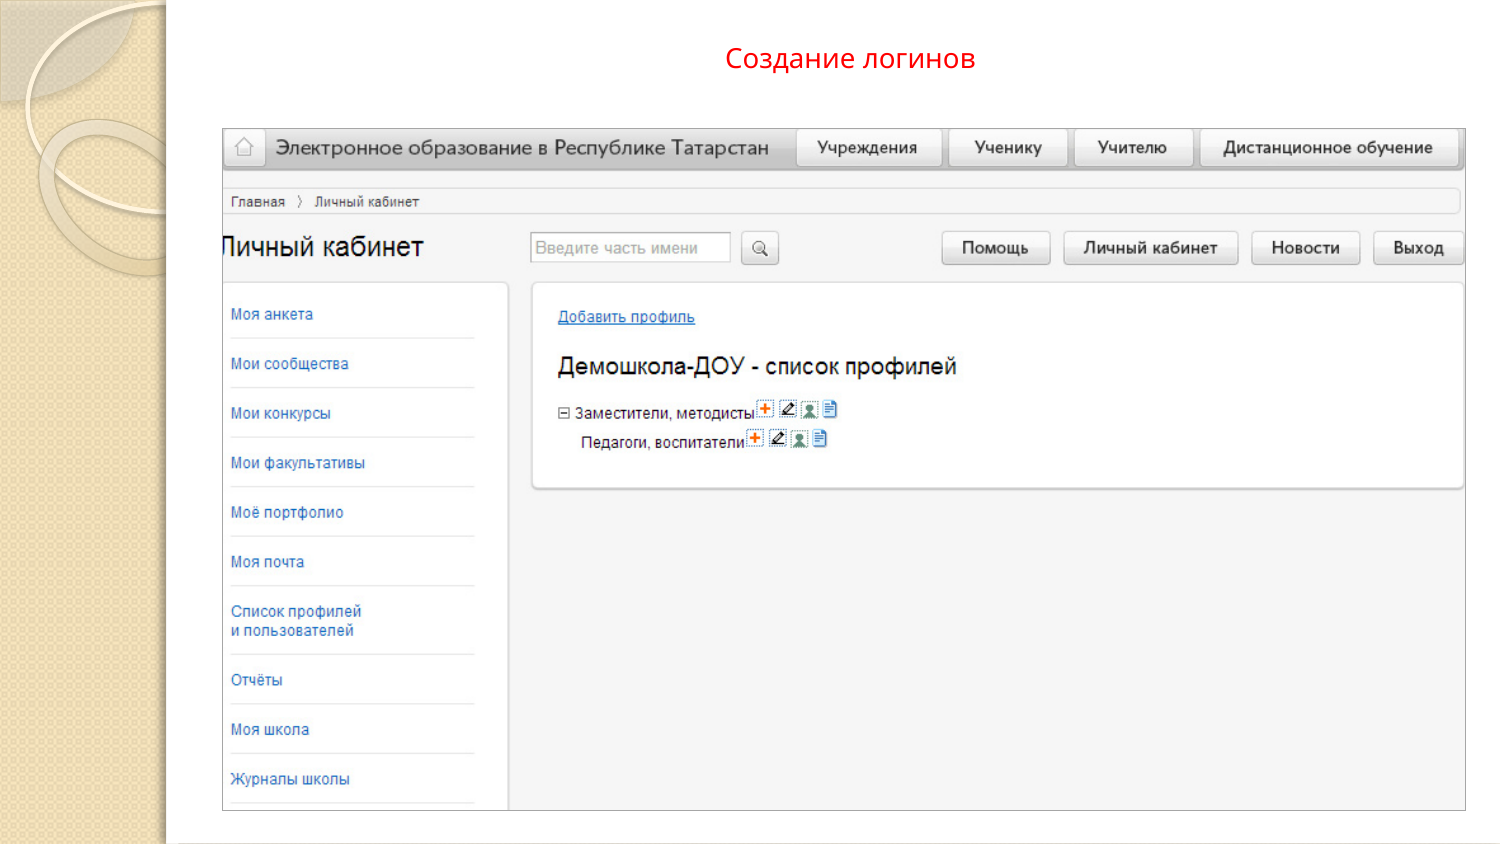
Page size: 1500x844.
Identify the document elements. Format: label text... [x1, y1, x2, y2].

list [222, 128, 1466, 811]
title Создание логинов [235, 33, 1466, 82]
